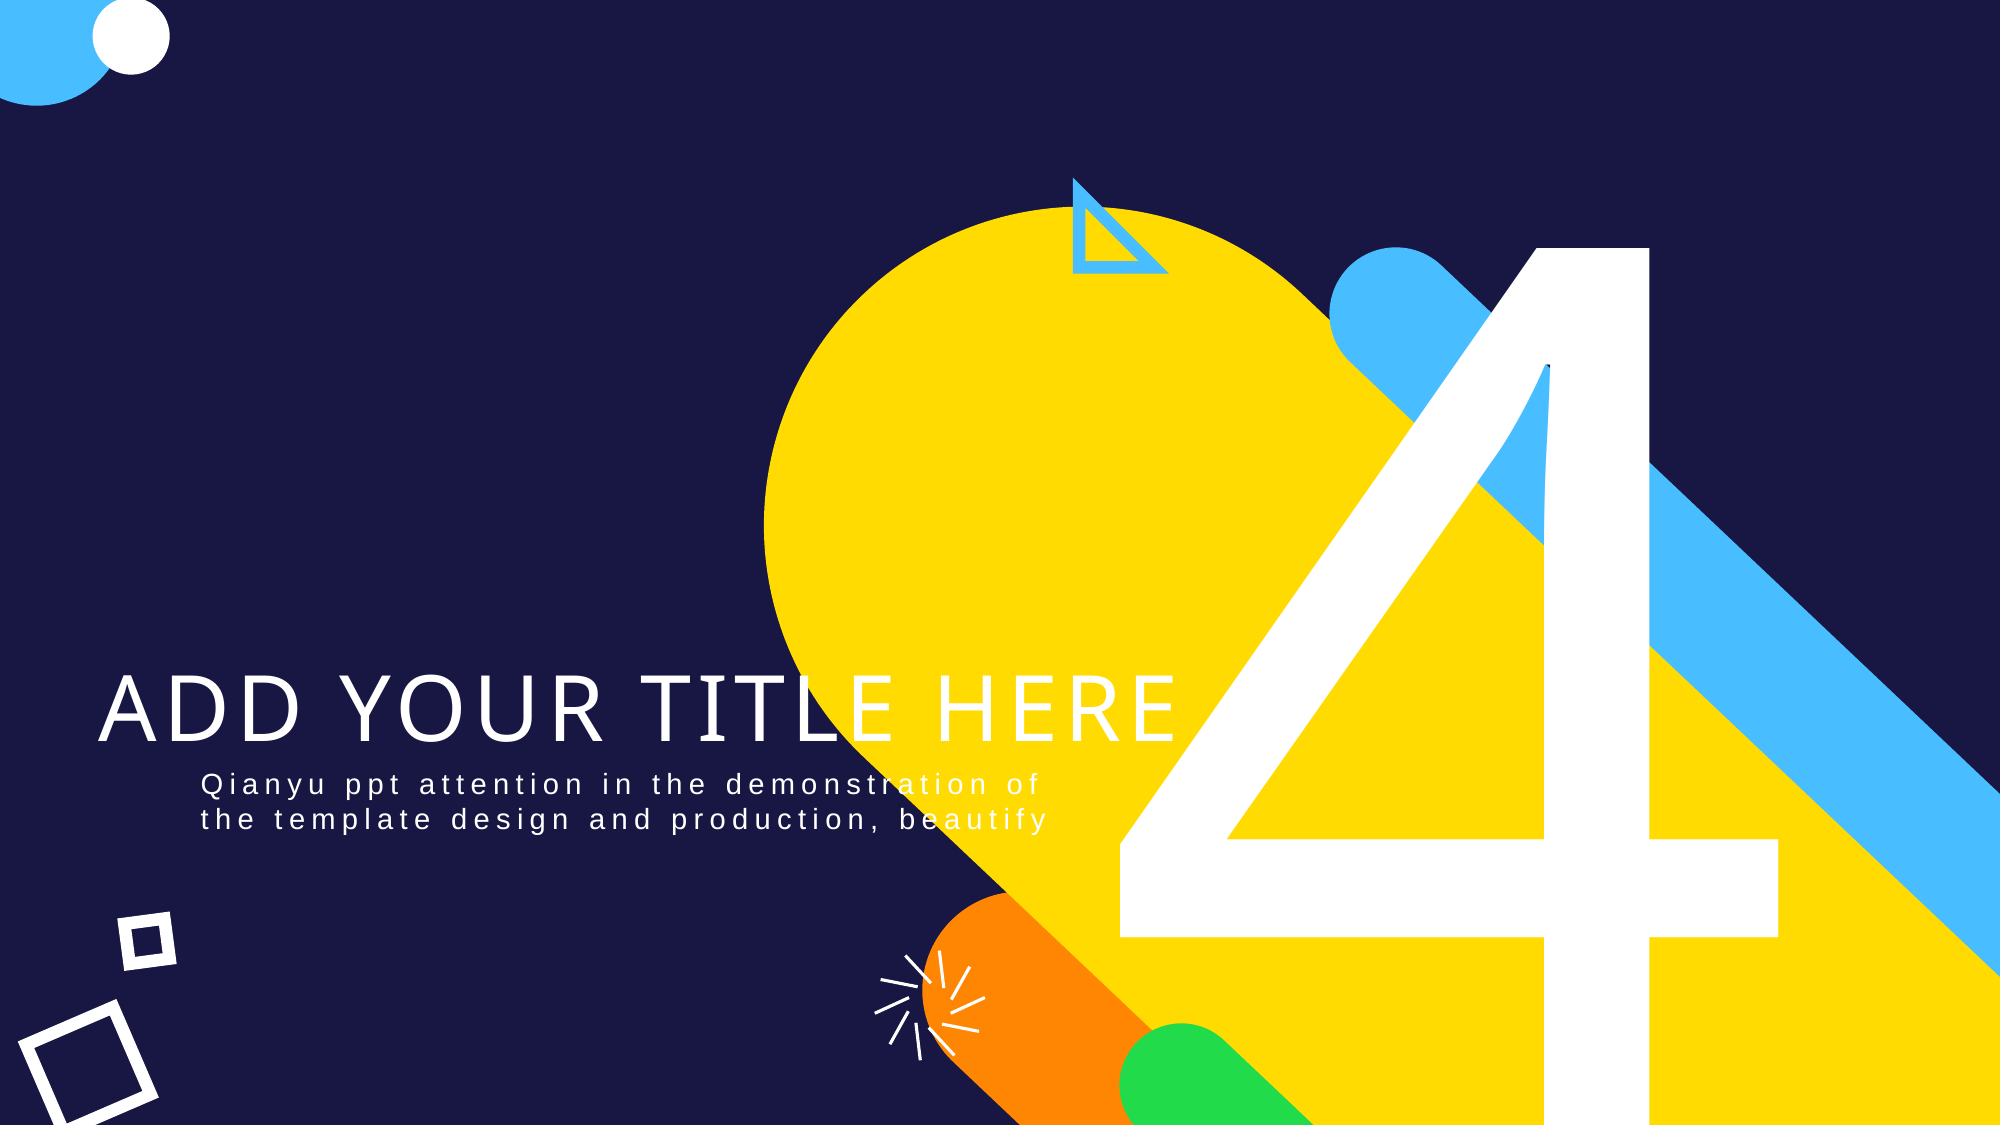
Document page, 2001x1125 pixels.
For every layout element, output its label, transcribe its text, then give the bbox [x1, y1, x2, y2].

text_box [12, 972, 221, 1068]
text_box ADD YOUR TITLE HERE [83, 642, 636, 768]
text_box [0, 0, 112, 107]
text_box Qianyu ppt attention in the demonstration of the template design and production, beautify [185, 757, 636, 843]
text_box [874, 952, 985, 1059]
text_box [91, 0, 171, 76]
text_box [1078, 190, 1157, 269]
text_box 4 [1079, 0, 1697, 527]
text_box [636, 527, 2000, 1125]
